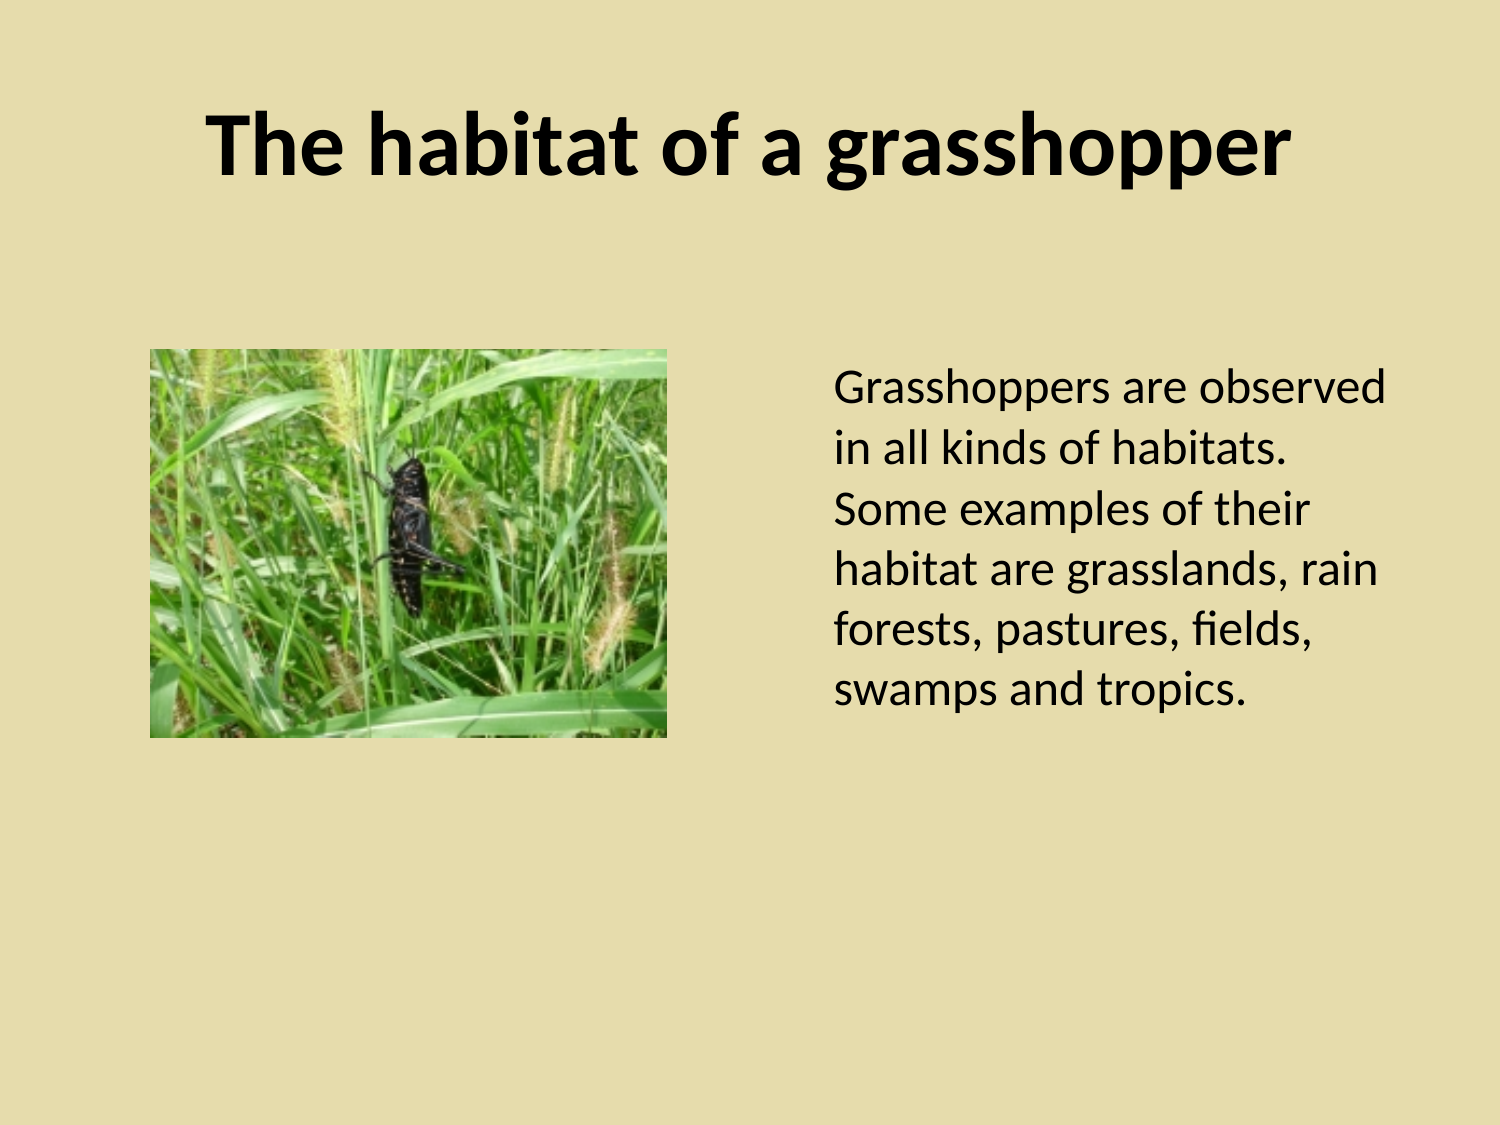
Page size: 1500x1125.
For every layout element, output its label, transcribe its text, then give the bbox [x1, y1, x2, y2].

picture [149, 349, 667, 738]
list Grasshoppers are observed in all kinds of habitats. Some examples of their habitat are grasslands, rain forests, pastures, fields, swamps and tropics. [762, 337, 1425, 1080]
title The habitat of a grasshopper [75, 45, 1425, 233]
